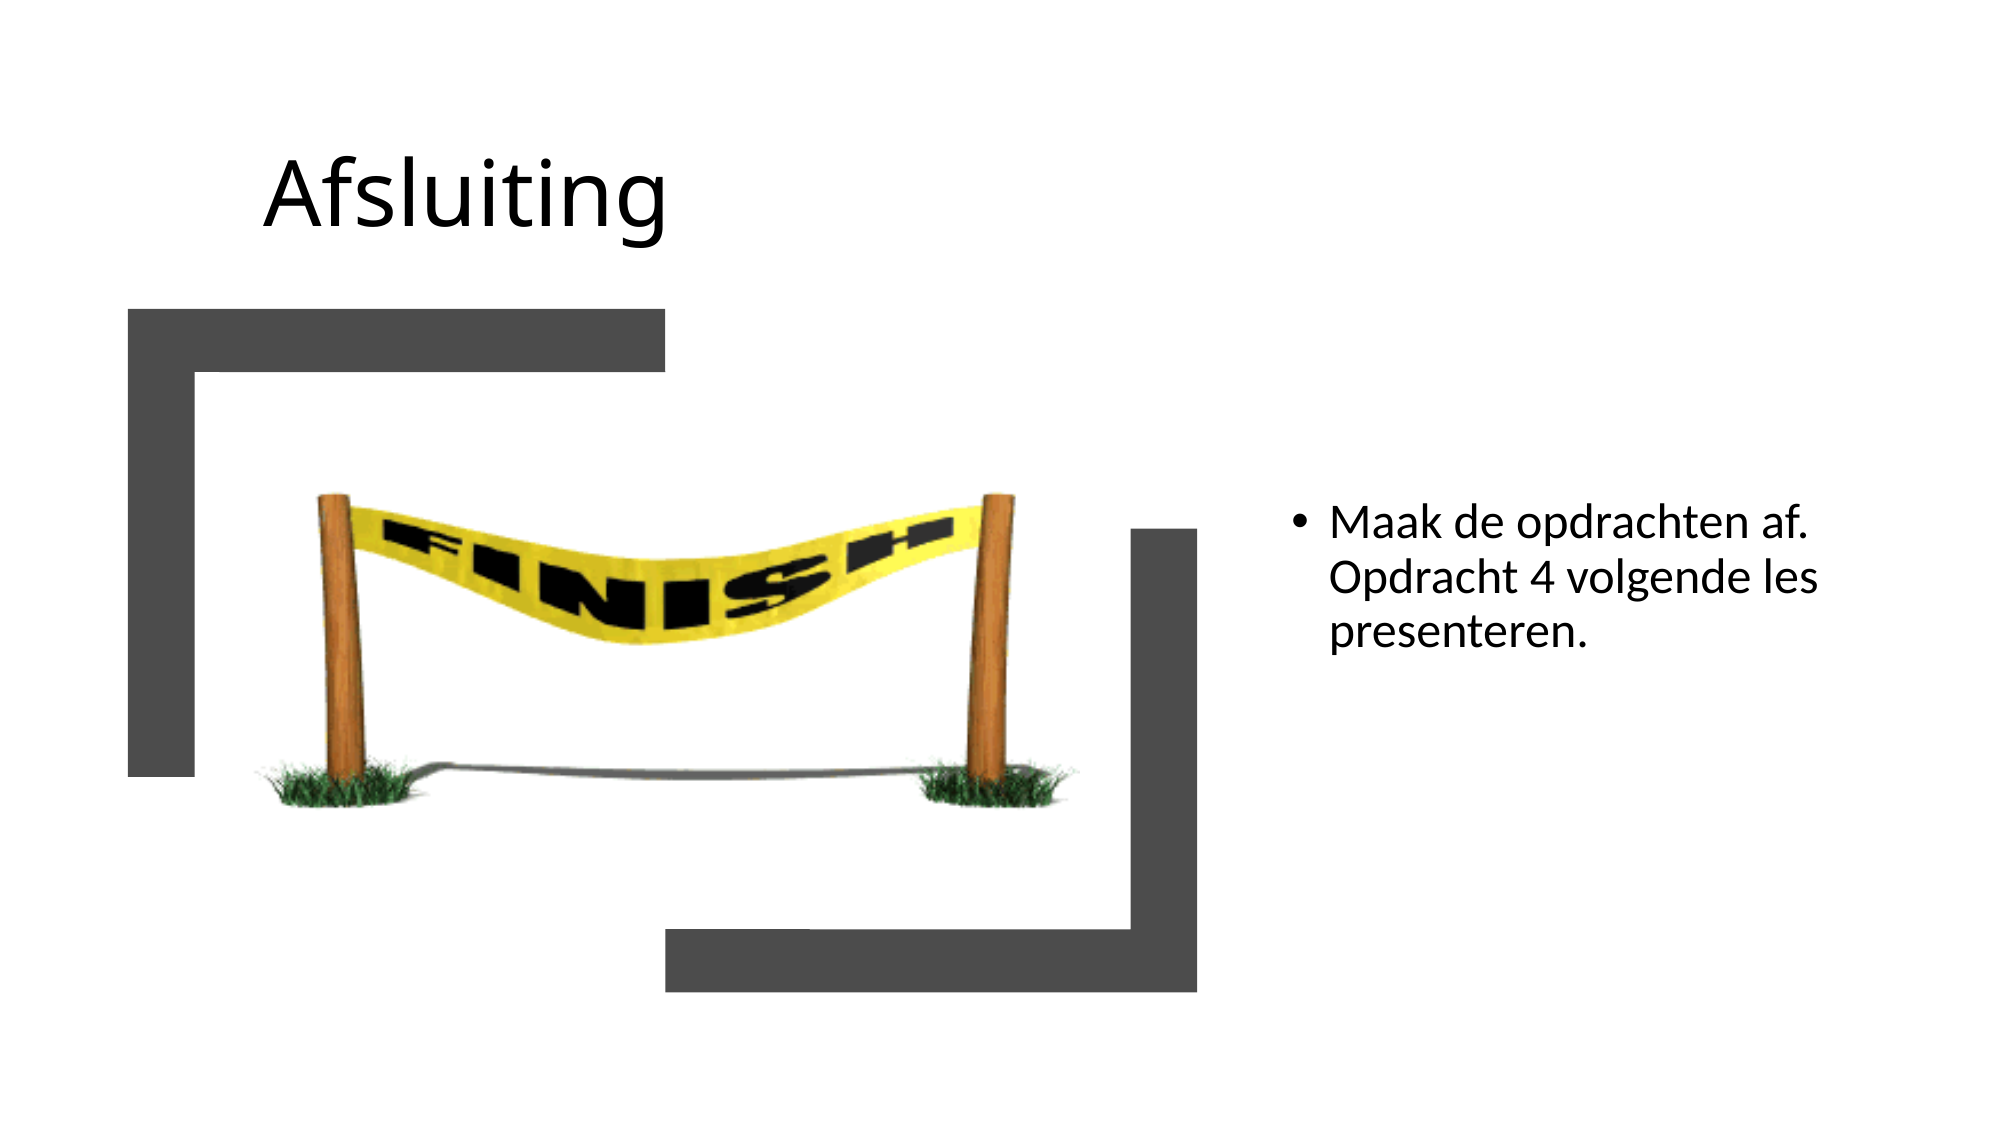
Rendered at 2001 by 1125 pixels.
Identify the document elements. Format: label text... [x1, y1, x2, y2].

picture [248, 447, 1080, 854]
title Afsluiting [248, 84, 1872, 254]
list Maak de opdrachten af. Opdracht 4 volgende les presenteren. [1276, 373, 1872, 930]
text_box [127, 308, 666, 777]
text_box [665, 528, 1198, 993]
